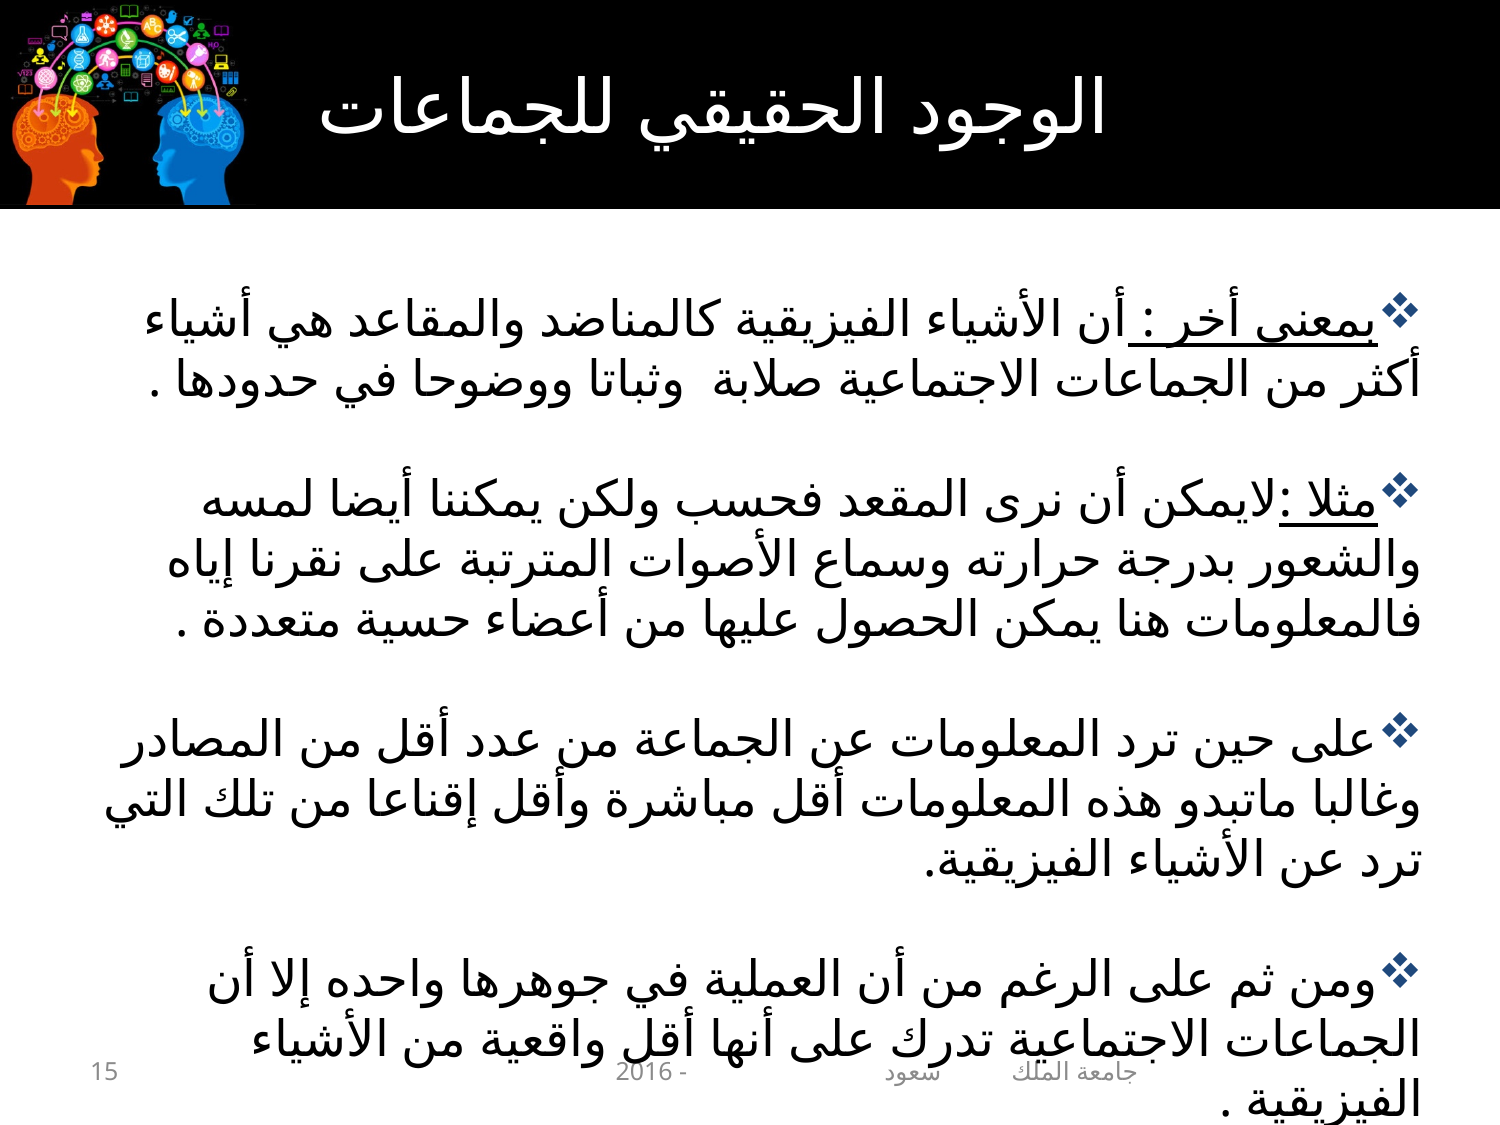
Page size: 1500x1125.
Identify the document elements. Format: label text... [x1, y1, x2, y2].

footer جامعة الملك سعود - 2016 [512, 1042, 988, 1103]
picture [0, 0, 256, 205]
text_box بمعنى أخر : أن الأشياء الفيزيقية كالمناضد والمقاعد هي أشياء أكثر من الجماعات الاجتماعية صلابة وثباتا ووضوحا في حدودها . مثلا :لايمكن أن نرى المقعد فحسب ولكن يمكننا أيضا لمسه والشعور بدرجة حرارته وسماع الأصوات المترتبة على نقرنا إياه فالمعلومات هنا يمكن الحصول عليها من أعضاء حسية متعددة . على حين ترد المعلومات عن الجماعة من عدد أقل من المصادر وغالبا ماتبدو هذه المعلومات أقل مباشرة وأقل إقناعا من تلك التي ترد عن الأشياء الفيزيقية. ومن ثم على الرغم من أن العملية في جوهرها واحده إلا أن الجماعات الاجتماعية تدرك على أنها أقل واقعية من الأشياء الفيزيقية . [88, 278, 1439, 1000]
text_box الوجود الحقيقي للجماعات [257, 0, 1500, 209]
slide_number 15 [75, 1042, 425, 1103]
